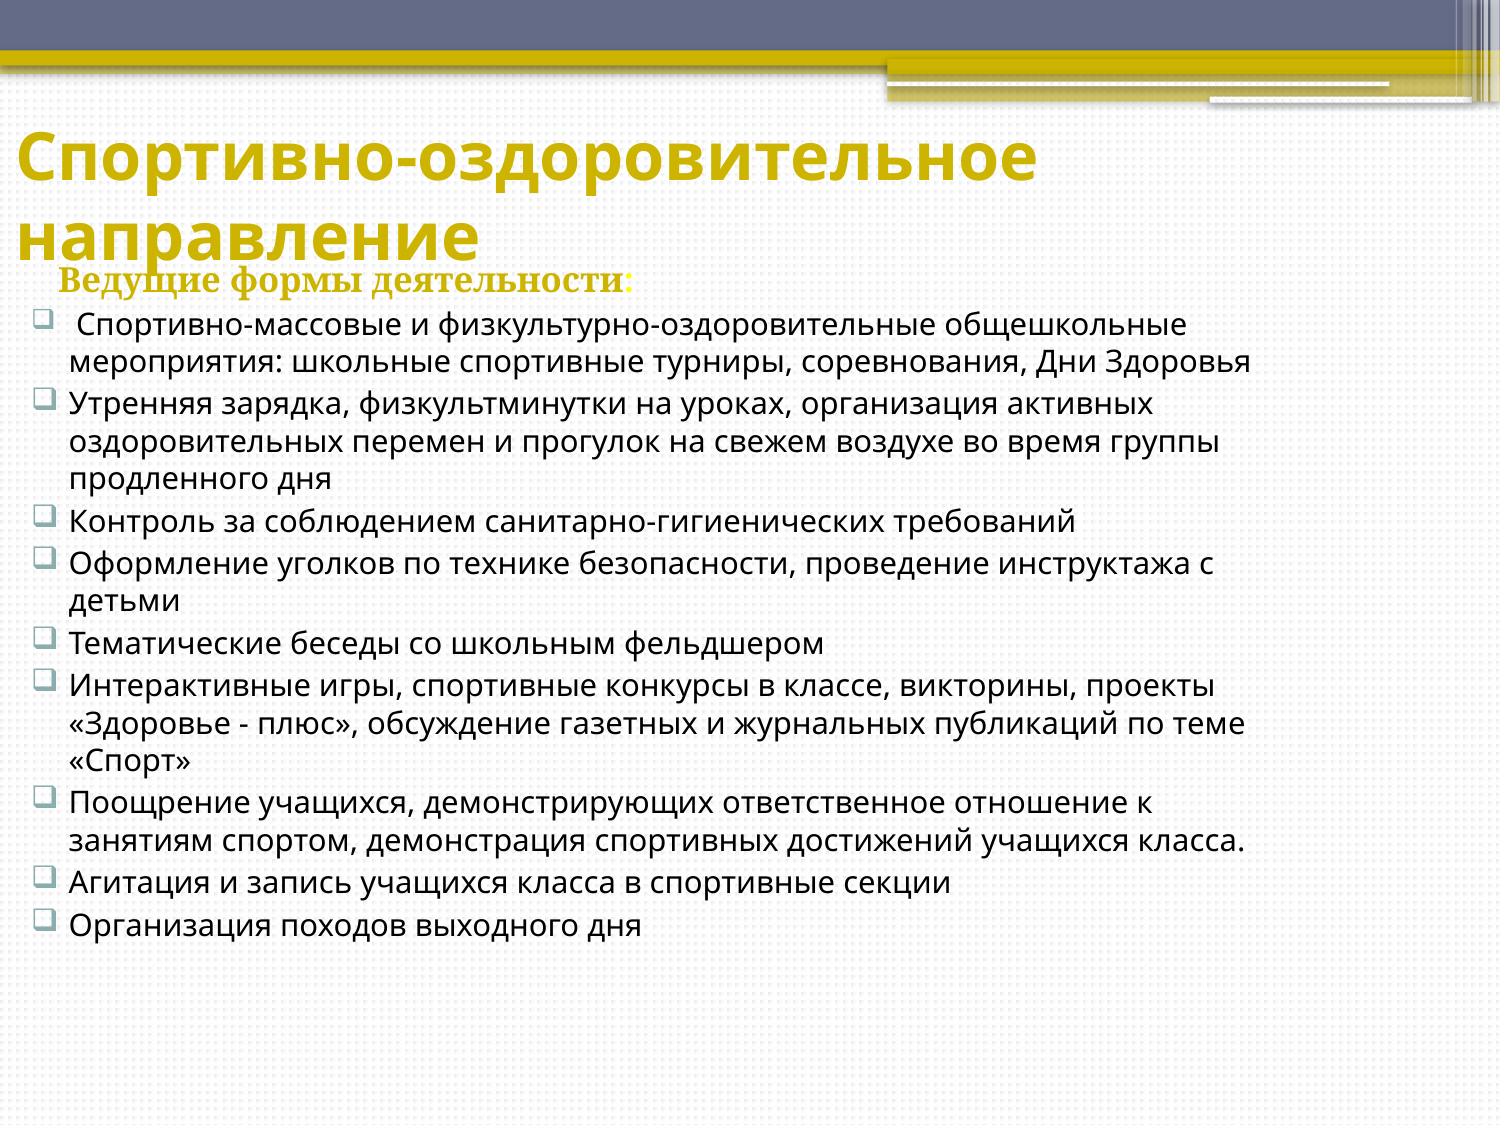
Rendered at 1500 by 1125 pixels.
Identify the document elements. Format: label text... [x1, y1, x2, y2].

title Спортивно-оздоровительное направление [0, 99, 1275, 249]
list Ведущие формы деятельности: Спортивно-массовые и физкультурно-оздоровительные общешкольные мероприятия: школьные спортивные турниры, соревнования, Дни Здоровья Утренняя зарядка, физкультминутки на уроках, организация активных оздоровительных перемен и прогулок на свежем воздухе во время группы продленного дня Контроль за соблюдением санитарно-гигиенических требований Оформление уголков по технике безопасности, проведение инструктажа с детьми Тематические беседы со школьным фельдшером Интерактивные игры, спортивные конкурсы в классе, викторины, проекты «Здоровье - плюс», обсуждение газетных и журнальных публикаций по теме «Спорт» Поощрение учащихся, демонстрирующих ответственное отношение к занятиям спортом, демонстрация спортивных достижений учащихся класса. Агитация и запись учащихся класса в спортивные секции Организация походов выходного дня [0, 249, 1275, 1000]
